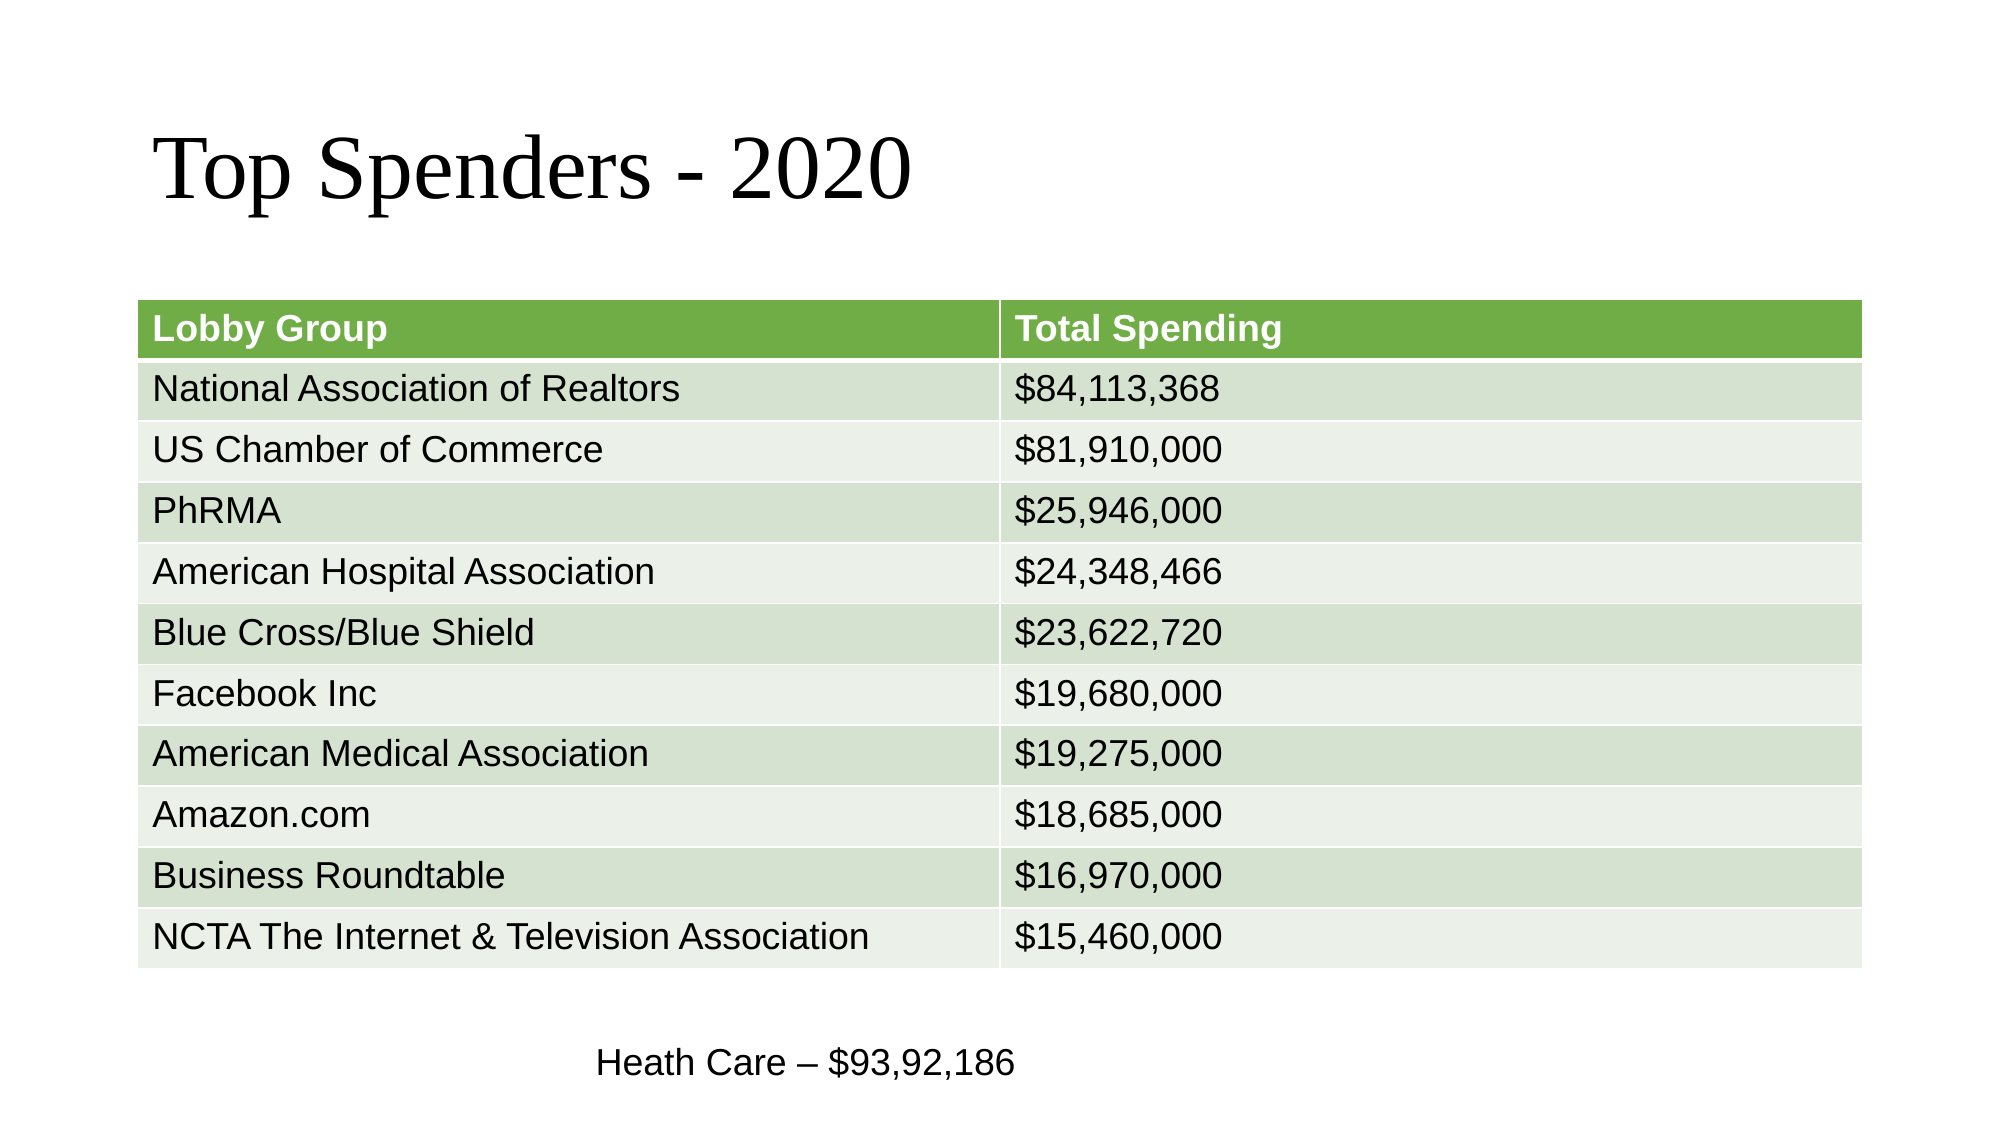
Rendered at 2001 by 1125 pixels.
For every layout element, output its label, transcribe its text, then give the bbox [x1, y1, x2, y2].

table_cell $81,910,000 [1001, 422, 1862, 481]
table_cell $25,946,000 [1001, 483, 1862, 542]
table_cell Amazon.com [138, 787, 999, 846]
table_cell NCTA The Internet & Television Association [138, 909, 999, 968]
title Top Spenders - 2020 [137, 59, 1863, 278]
table_cell American Medical Association [138, 726, 999, 785]
table_cell American Hospital Association [138, 544, 999, 603]
table_header Lobby Group [138, 300, 999, 358]
table_cell $84,113,368 [1001, 363, 1862, 420]
text_box Heath Care – $93,92,186 [580, 1030, 1031, 1090]
table_cell US Chamber of Commerce [138, 422, 999, 481]
table_cell $16,970,000 [1001, 848, 1862, 907]
table_cell National Association of Realtors [138, 363, 999, 420]
table_cell $15,460,000 [1001, 909, 1862, 968]
table_cell $24,348,466 [1001, 544, 1862, 603]
table_cell $23,622,720 [1001, 604, 1862, 664]
table_cell PhRMA [138, 483, 999, 542]
table_cell $19,680,000 [1001, 665, 1862, 724]
table_cell Blue Cross/Blue Shield [138, 604, 999, 664]
table_header Total Spending [1001, 300, 1862, 358]
table_cell Facebook Inc [138, 665, 999, 724]
table_cell $19,275,000 [1001, 726, 1862, 785]
table_cell Business Roundtable [138, 848, 999, 907]
table_cell $18,685,000 [1001, 787, 1862, 846]
